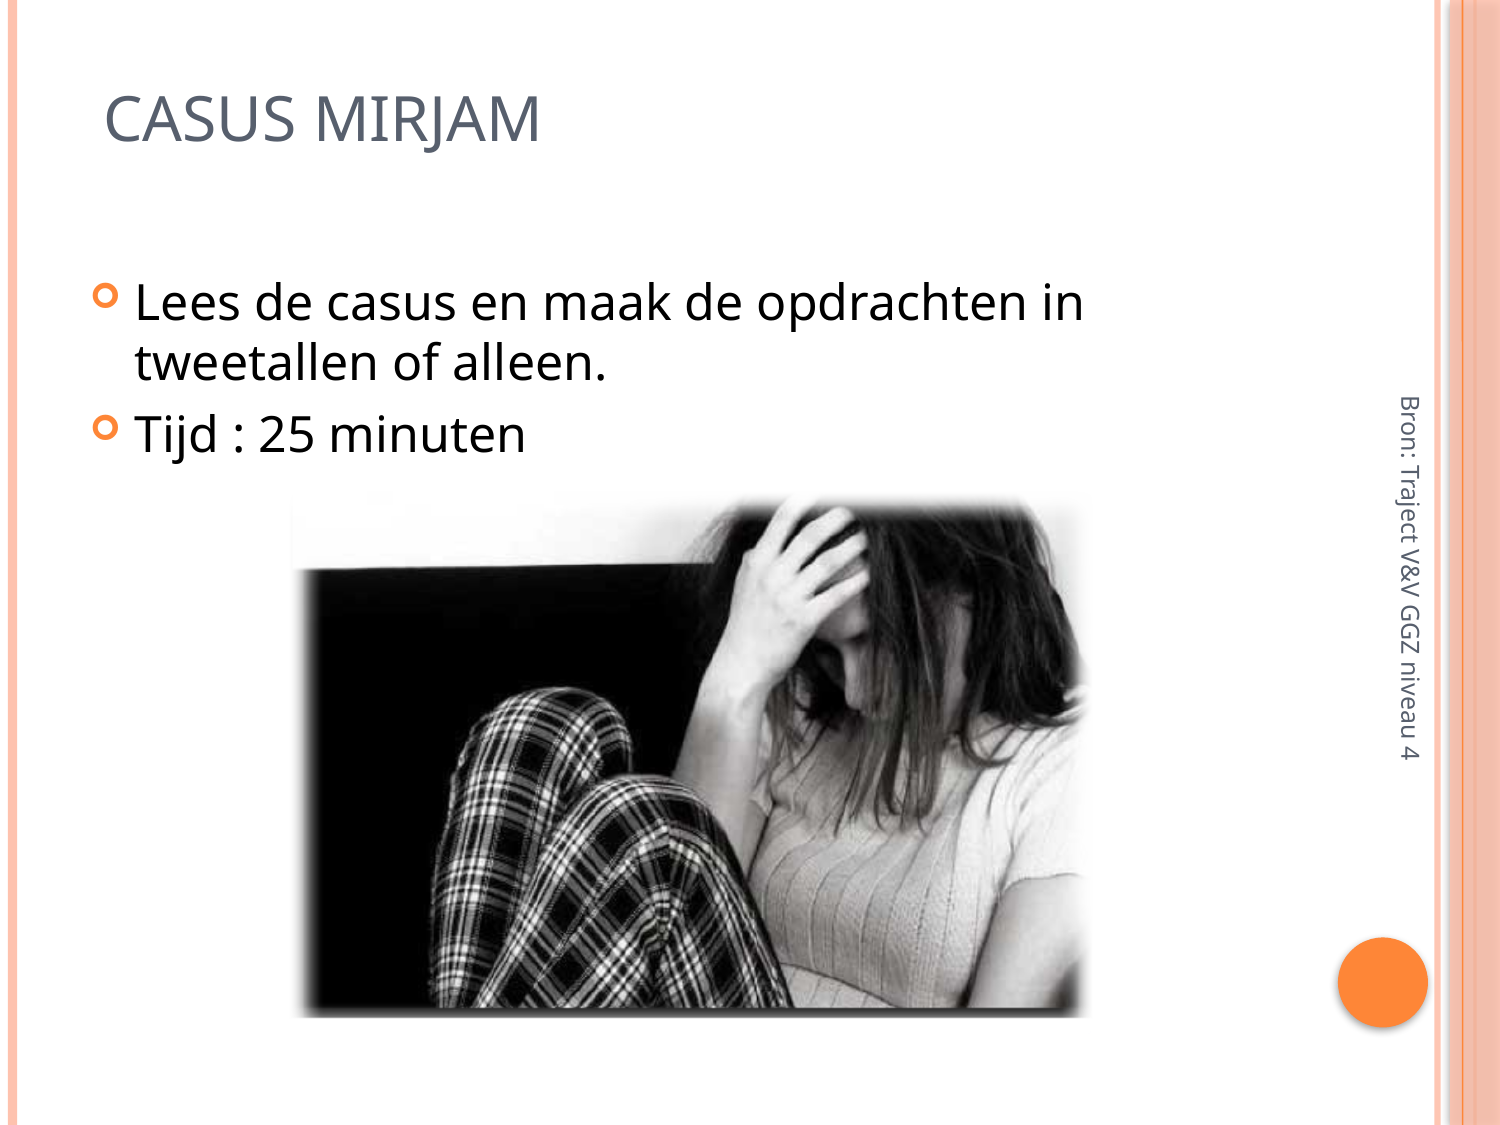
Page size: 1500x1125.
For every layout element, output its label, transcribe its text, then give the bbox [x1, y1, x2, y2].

title Casus Mirjam [88, 45, 1300, 161]
list Lees de casus en maak de opdrachten in tweetallen of alleen. Tijd : 25 minuten [75, 262, 1300, 1062]
picture [288, 491, 1093, 1036]
footer Bron: Traject V&V GGZ niveau 4 [1379, 380, 1440, 906]
